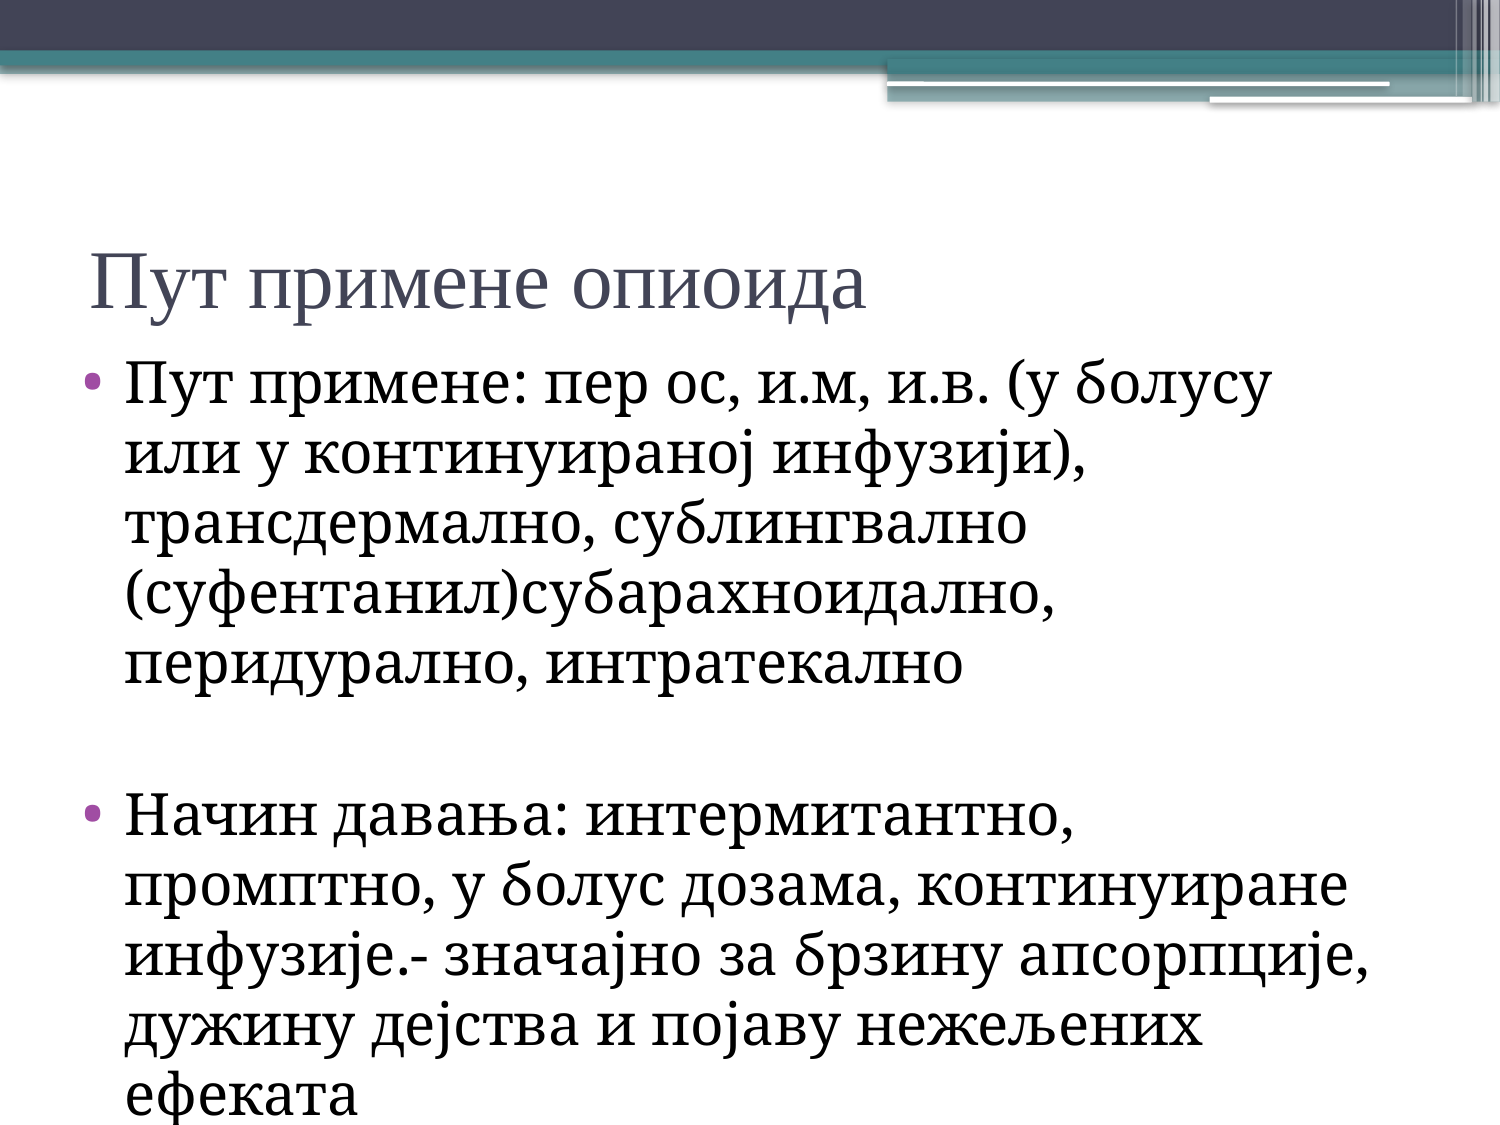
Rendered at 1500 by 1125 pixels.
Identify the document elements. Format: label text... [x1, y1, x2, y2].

title Пут примене опиоида [75, 187, 1425, 363]
list Пут примене: пер ос, и.м, и.в. (у болусу или у континуираној инфузији), трансдермално, сублингвално (суфентанил)субарахноидално, перидурално, интратекално Начин давања: интермитантно, промптно, у болус дозама, континуиране инфузије.- значајно за брзину апсорпције, дужину дејства и појаву нежељених ефеката [50, 337, 1400, 1080]
